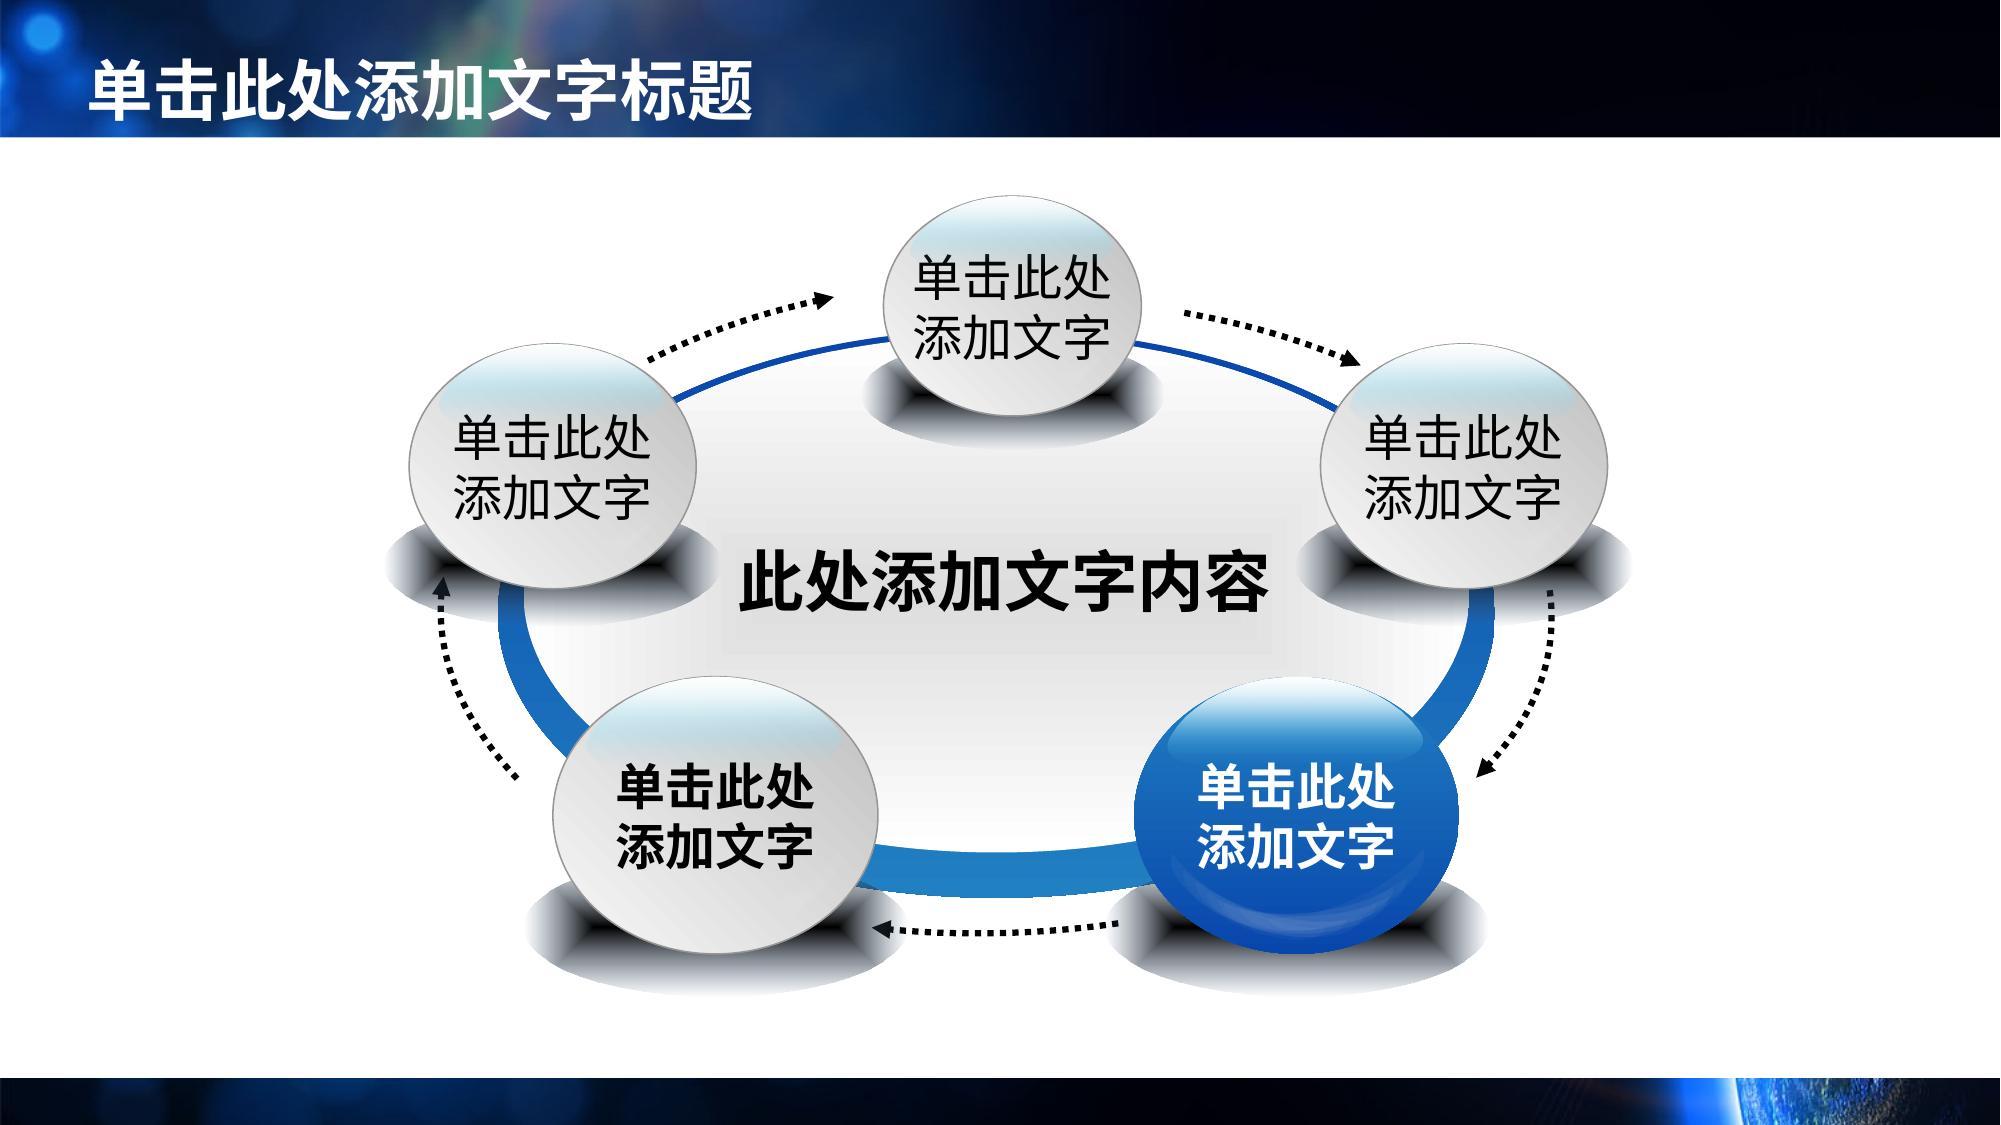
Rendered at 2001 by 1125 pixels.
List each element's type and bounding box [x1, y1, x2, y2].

picture [0, 1078, 2000, 1125]
picture [0, 0, 2000, 137]
text_box [383, 196, 1634, 997]
